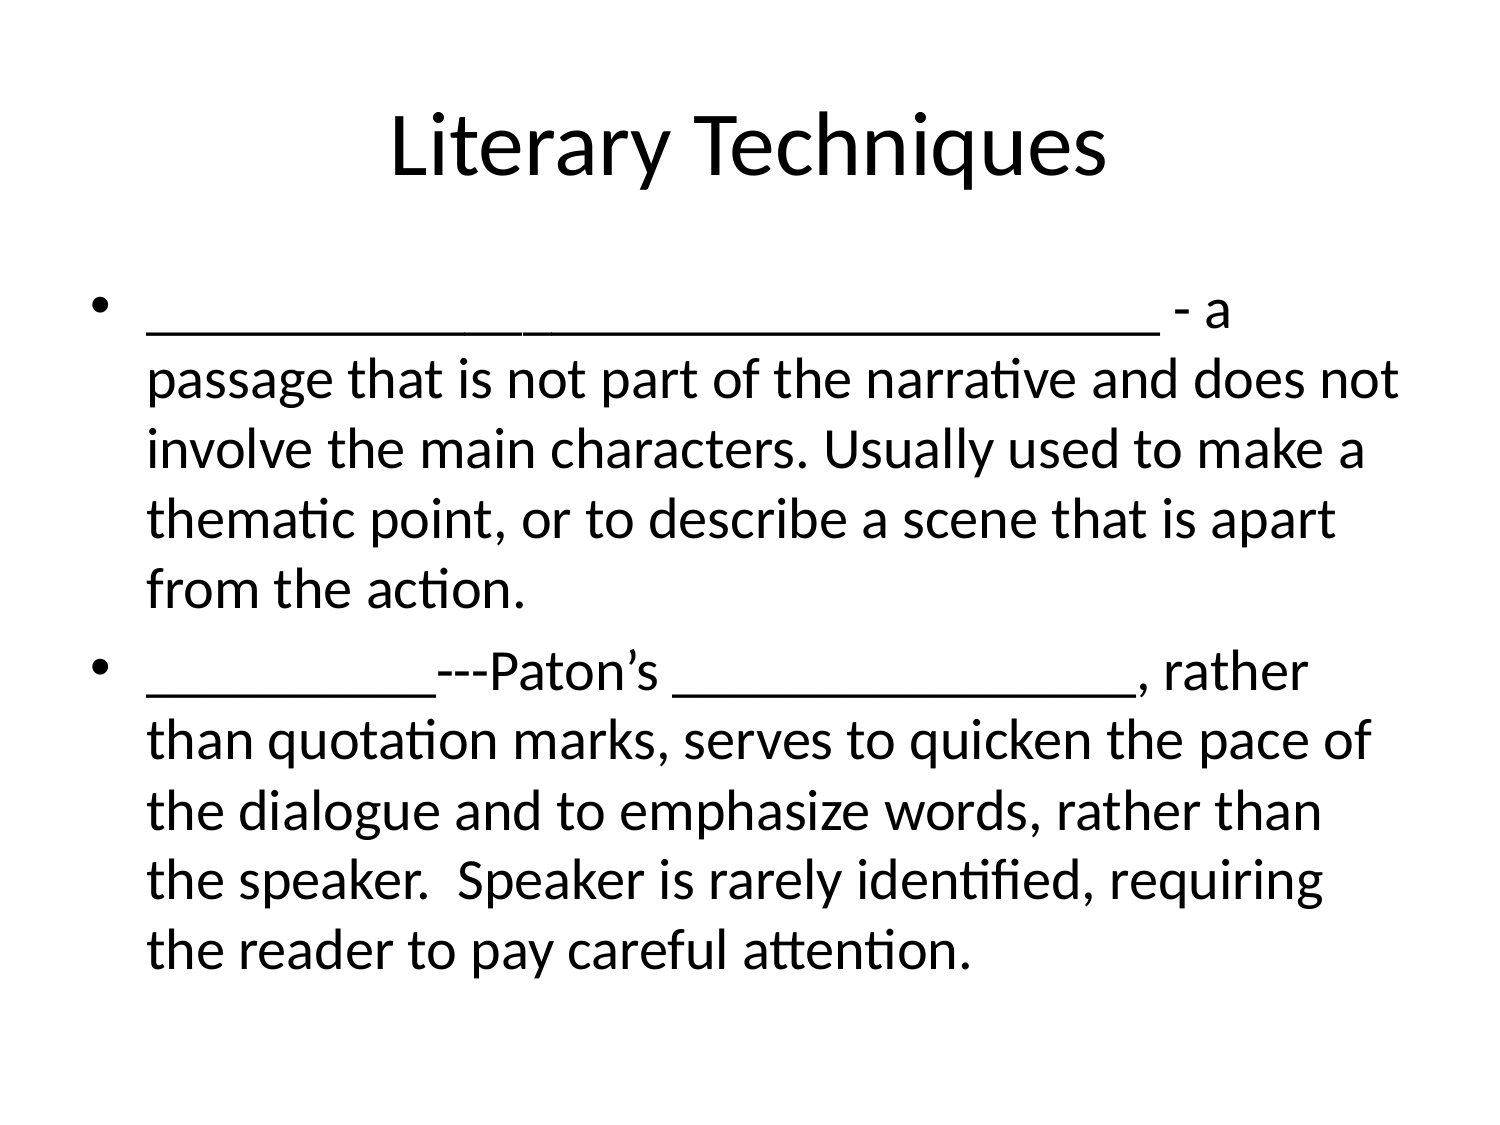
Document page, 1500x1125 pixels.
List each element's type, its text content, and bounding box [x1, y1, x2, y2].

list ___________________________________ - a passage that is not part of the narrative and does not involve the main characters. Usually used to make a thematic point, or to describe a scene that is apart from the action. __________---Paton’s ________________, rather than quotation marks, serves to quicken the pace of the dialogue and to emphasize words, rather than the speaker. Speaker is rarely identified, requiring the reader to pay careful attention. [75, 262, 1425, 1005]
title Literary Techniques [75, 45, 1425, 233]
